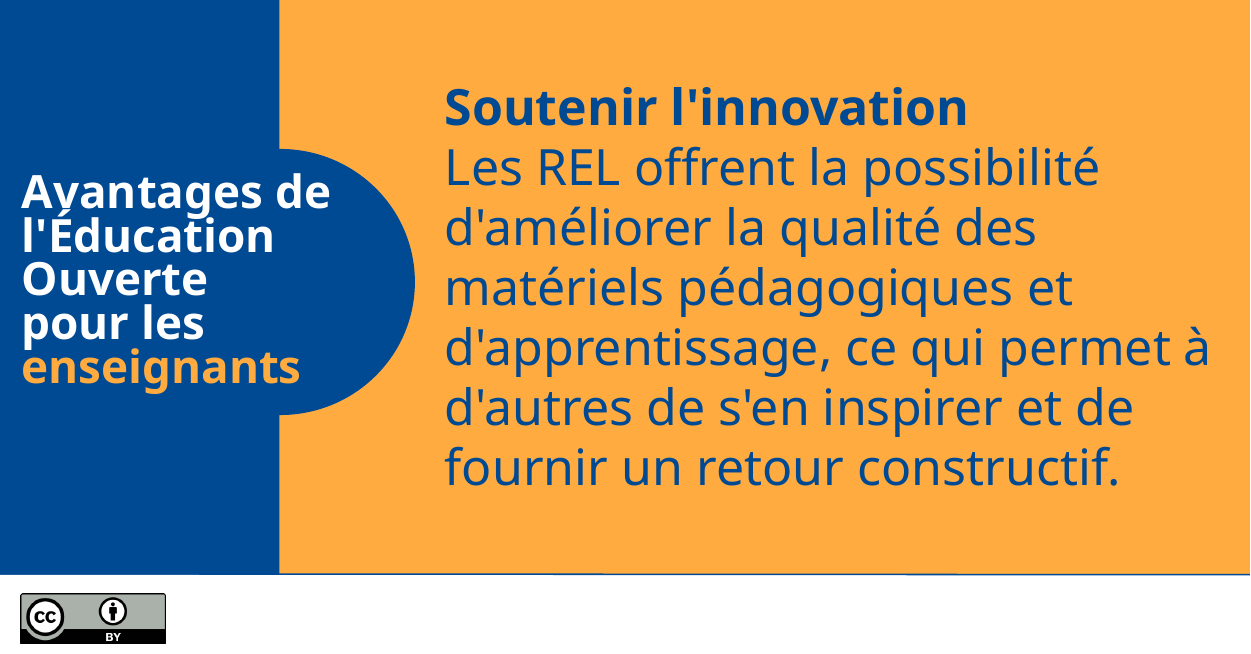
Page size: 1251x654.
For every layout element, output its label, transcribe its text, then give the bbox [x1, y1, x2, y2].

text_box [0, 0, 280, 573]
text_box Avantages de l'Éducation Ouverte pour les enseignants [6, 157, 348, 408]
text_box [234, 148, 327, 157]
picture [20, 592, 166, 645]
text_box Soutenir l'innovation Les REL offrent la possibilité d'améliorer la qualité des matériels pédagogiques et d'apprentissage, ce qui permet à d'autres de s'en inspirer et de fournir un retour constructif. [429, 60, 1239, 511]
text_box [0, 582, 1250, 654]
text_box [237, 408, 324, 416]
text_box [348, 167, 415, 397]
